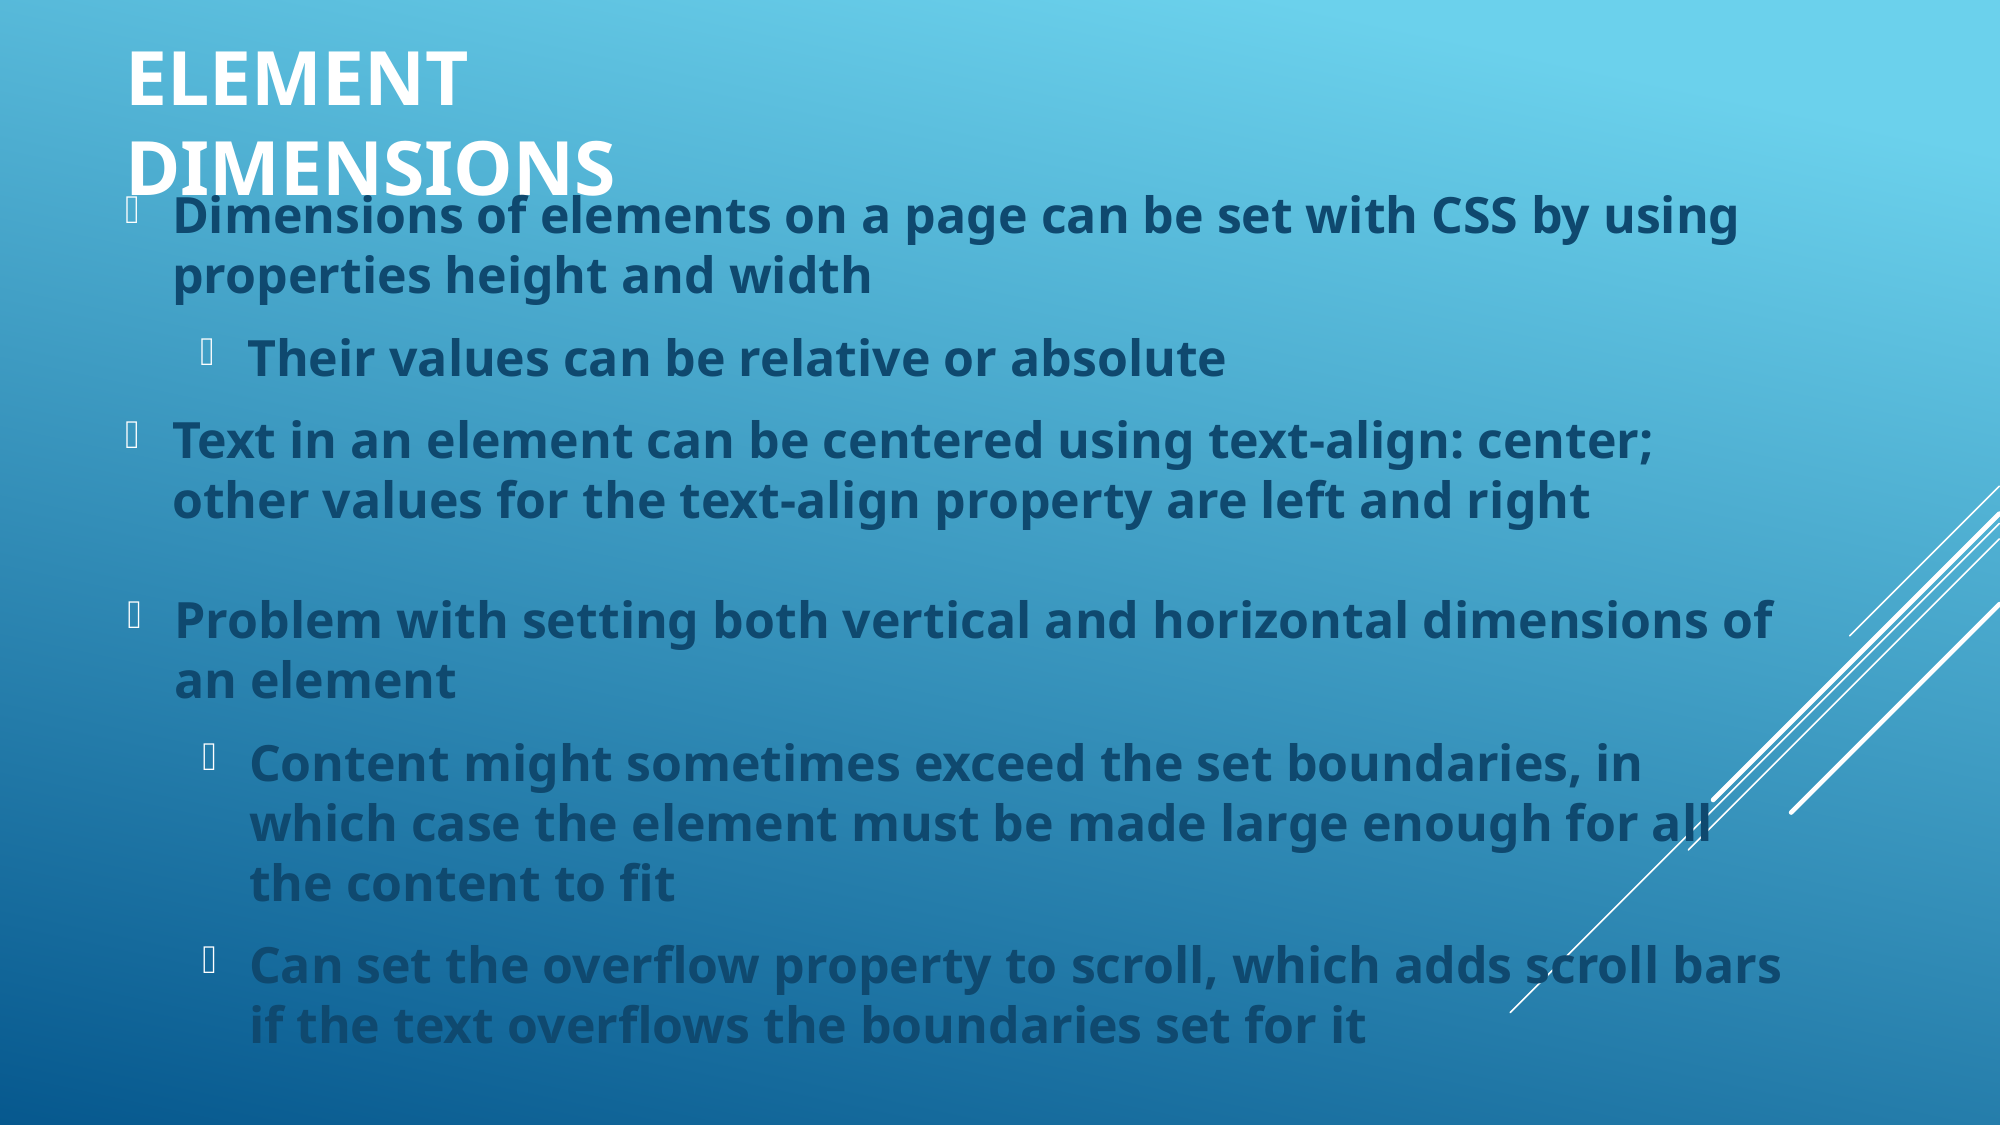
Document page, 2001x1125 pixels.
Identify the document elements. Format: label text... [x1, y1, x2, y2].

text_box Element Dimensions [110, 22, 959, 150]
text_box Dimensions of elements on a page can be set with CSS by using properties height and width Their values can be relative or absolute Text in an element can be centered using text-align: center; other values for the text-align property are left and right [110, 176, 1788, 582]
text_box Problem with setting both vertical and horizontal dimensions of an element Content might sometimes exceed the set boundaries, in which case the element must be made large enough for all the content to fit Can set the overflow property to scroll, which adds scroll bars if the text overflows the boundaries set for it [112, 581, 1805, 1082]
